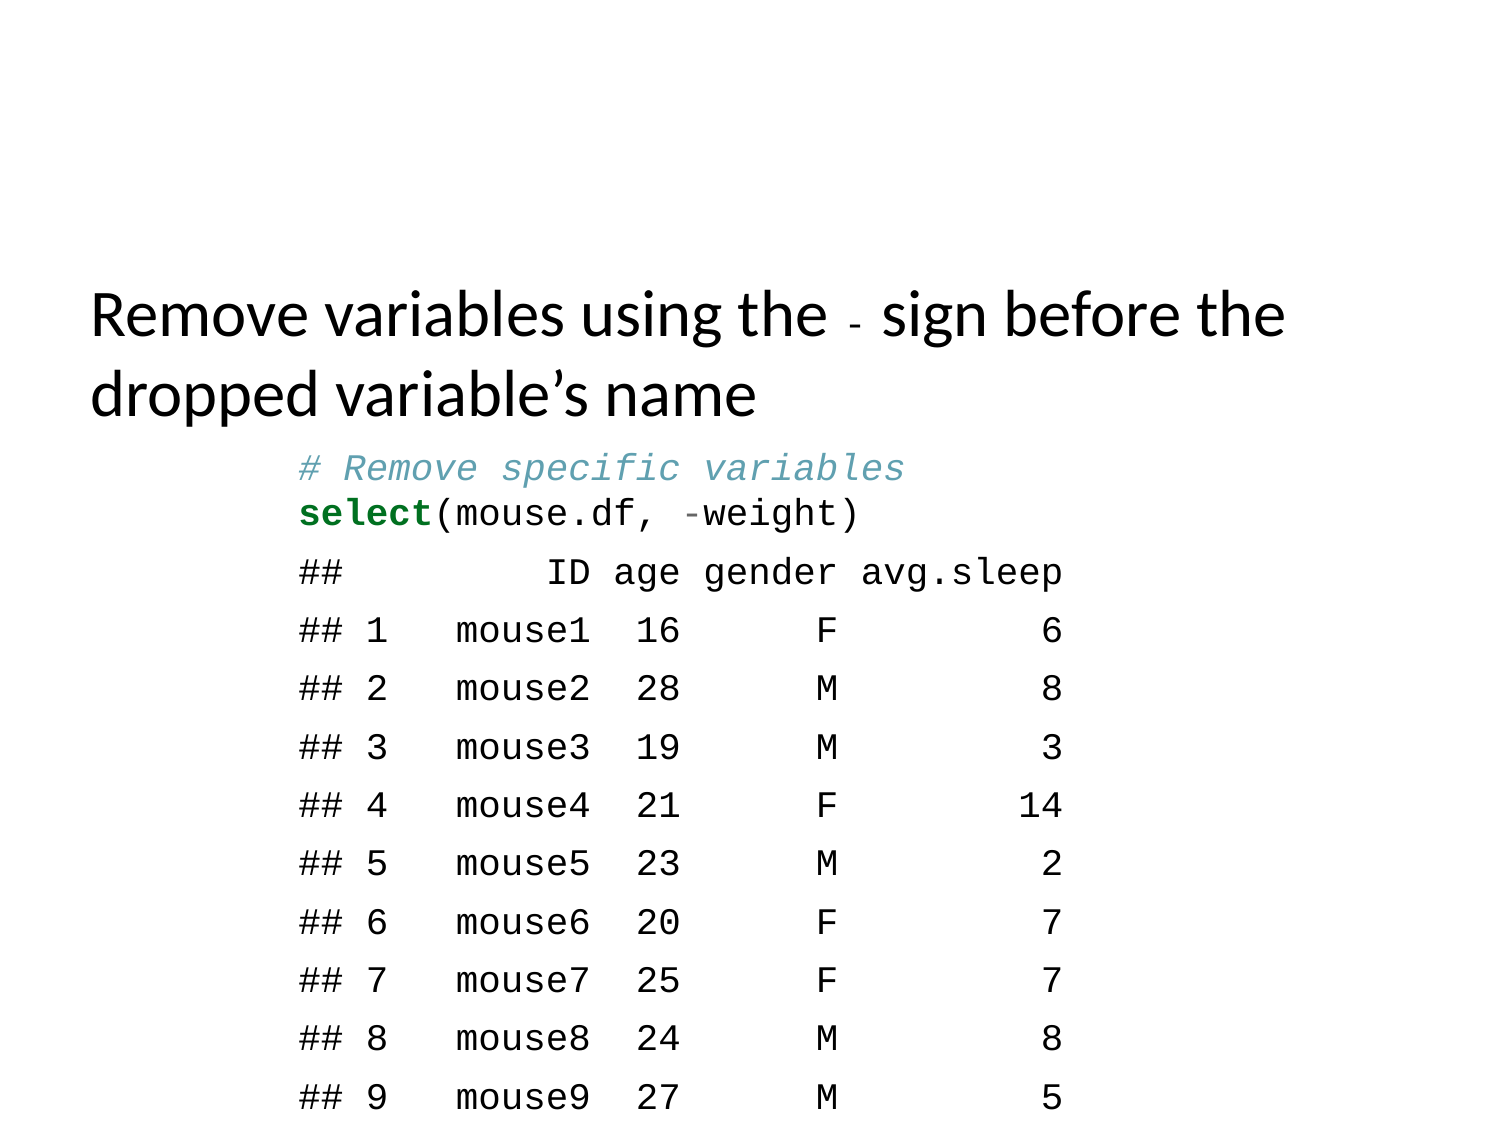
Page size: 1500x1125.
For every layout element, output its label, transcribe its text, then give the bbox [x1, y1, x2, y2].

list Remove variables using the - sign before the dropped variable’s name # Remove specific variables select(mouse.df, -weight) ## ID age gender avg.sleep ## 1 mouse1 16 F 6 ## 2 mouse2 28 M 8 ## 3 mouse3 19 M 3 ## 4 mouse4 21 F 14 ## 5 mouse5 23 M 2 ## 6 mouse6 20 F 7 ## 7 mouse7 25 F 7 ## 8 mouse8 24 M 8 ## 9 mouse9 27 M 5 ## 10 mouse10 22 F 10 [75, 262, 1425, 1005]
